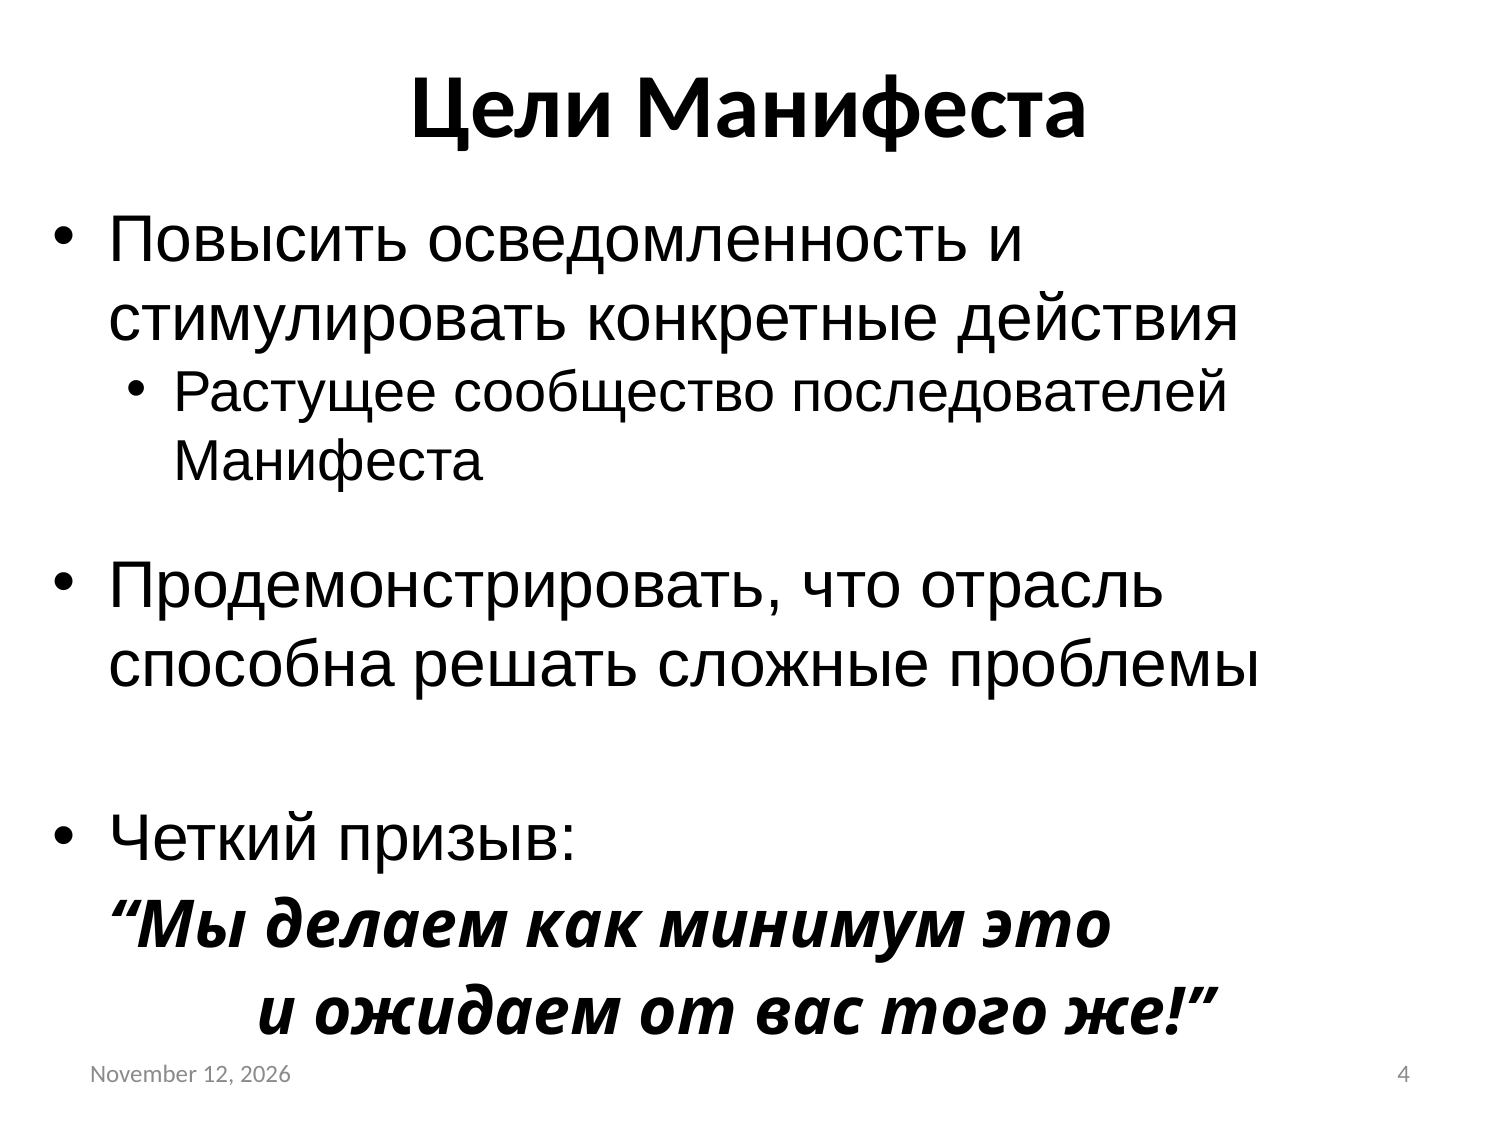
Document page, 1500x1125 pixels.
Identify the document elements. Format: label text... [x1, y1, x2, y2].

list Повысить осведомленность и стимулировать конкретные действия Растущее сообщество последователей Манифеста Продемонстрировать, что отрасль способна решать сложные проблемы Четкий призыв: “Мы делаем как минимум это и ожидаем от вас того же!” [37, 187, 1470, 1072]
title Цели Манифеста [75, 7, 1425, 187]
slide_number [75, 1042, 425, 1103]
slide_number 4 [1074, 1042, 1425, 1103]
